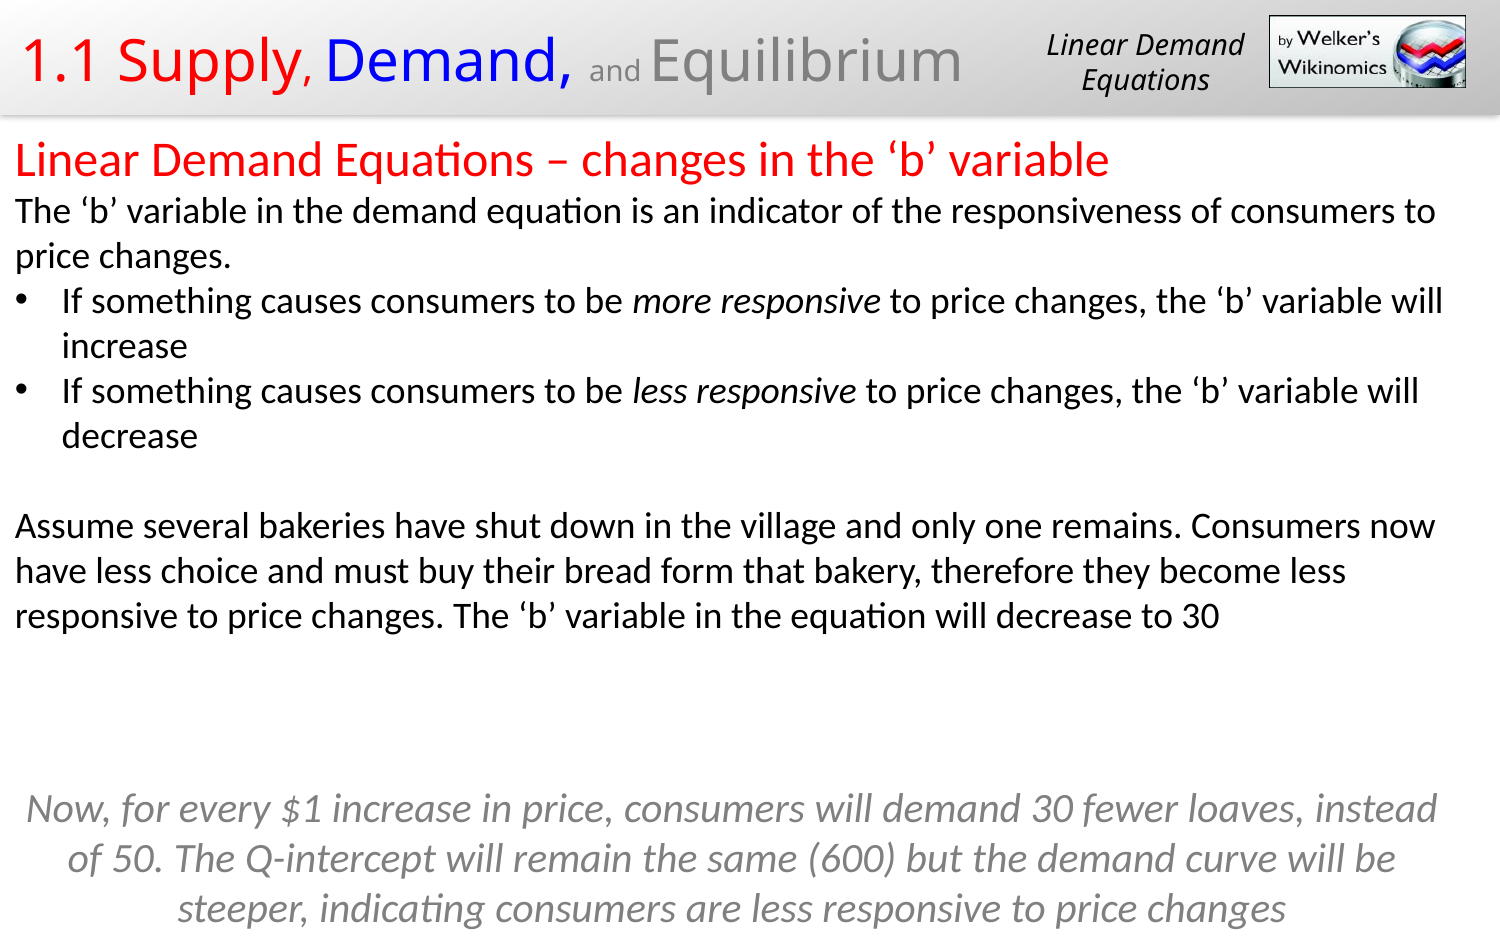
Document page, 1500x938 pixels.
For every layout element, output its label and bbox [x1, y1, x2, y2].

text_box [0, 0, 1500, 115]
